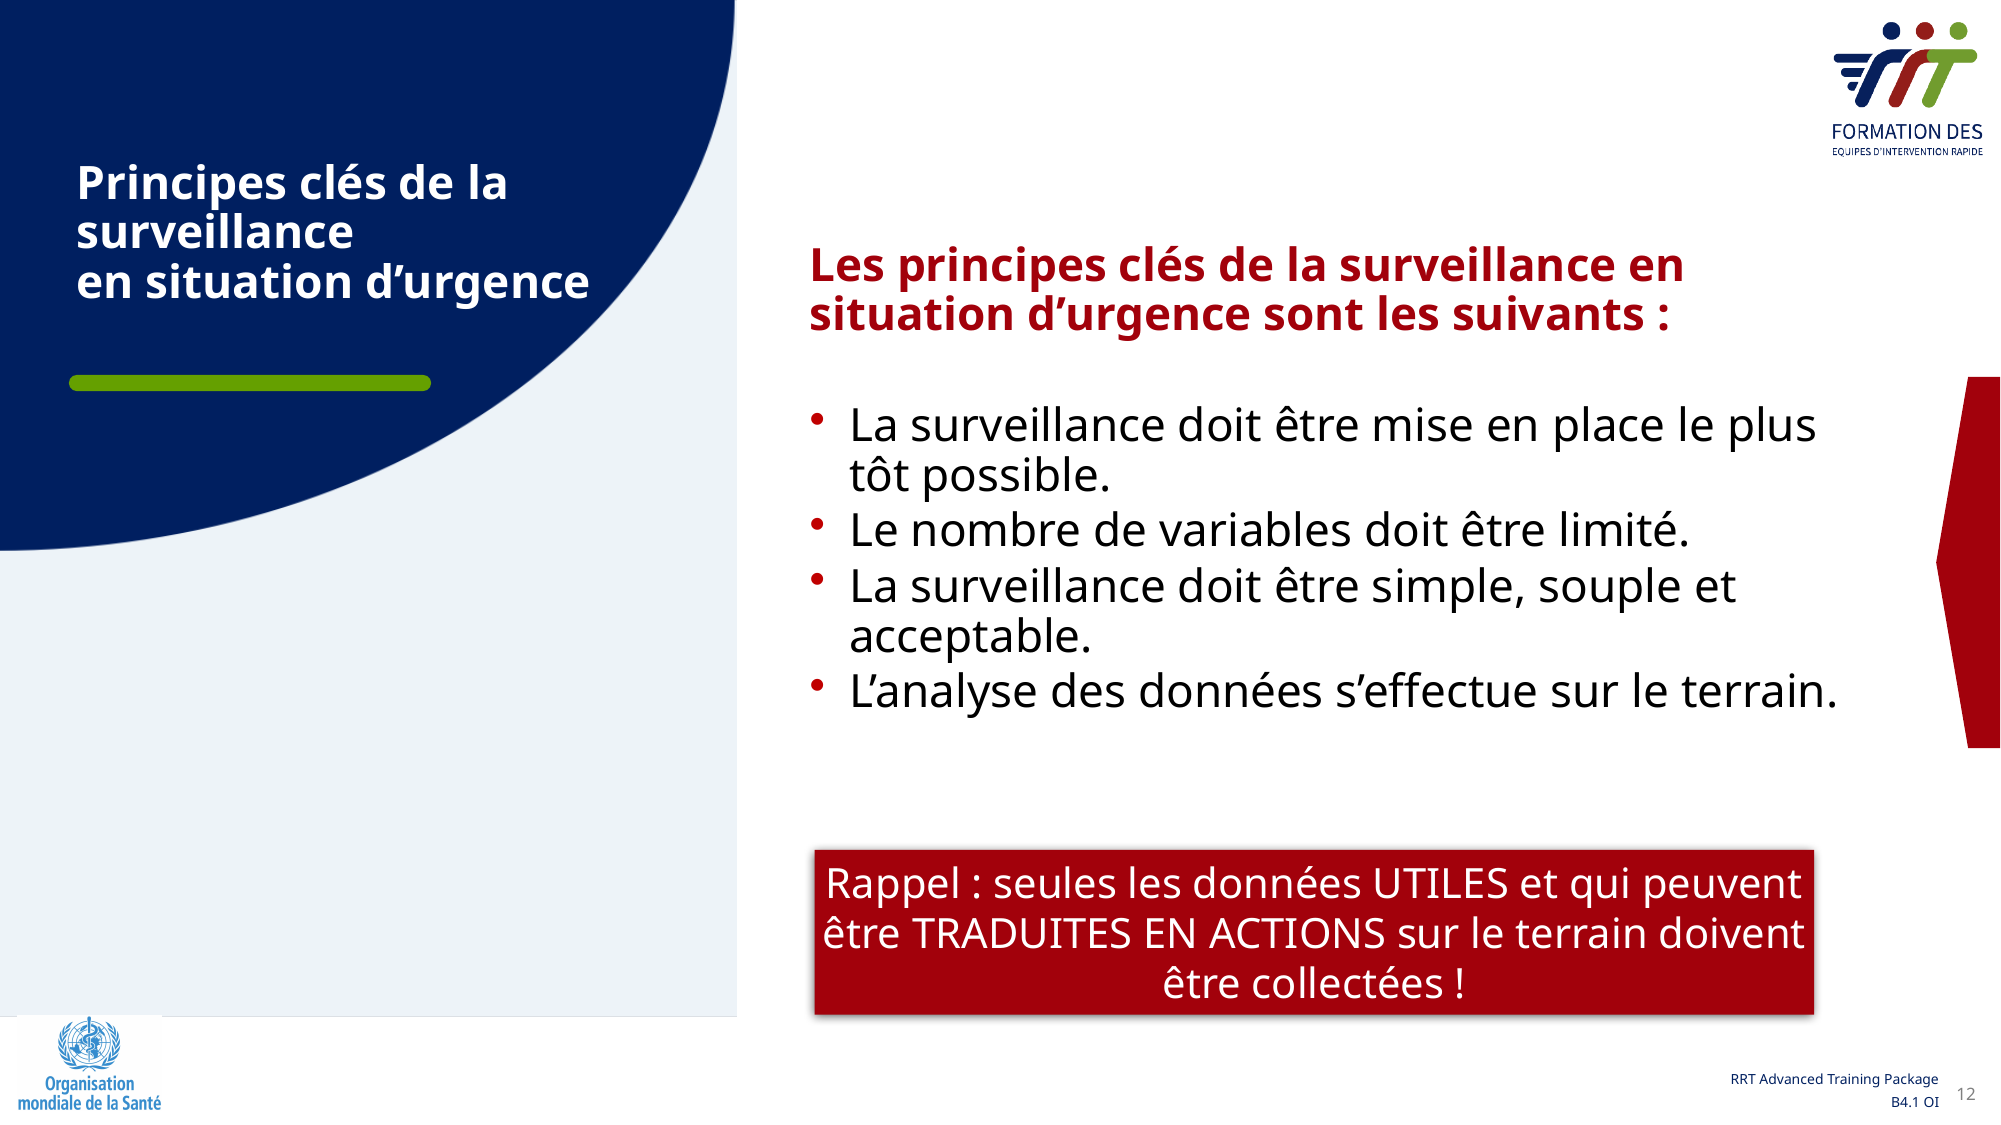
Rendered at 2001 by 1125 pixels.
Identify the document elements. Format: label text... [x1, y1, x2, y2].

text_box Rappel : seules les données UTILES et qui peuvent être TRADUITES EN ACTIONS sur le terrain doivent être collectées ! [814, 849, 1815, 1015]
text_box [68, 374, 432, 392]
list Les principes clés de la surveillance en situation d’urgence sont les suivants : La surveillance doit être mise en place le plus tôt possible. Le nombre de variables doit être limité. La surveillance doit être simple, souple et acceptable. L’analyse des données s’effectue sur le terrain. [801, 233, 1858, 813]
title Principes clés de la surveillance en situation d’urgence [68, 139, 611, 329]
picture [0, 0, 737, 1111]
picture [1832, 21, 1983, 157]
